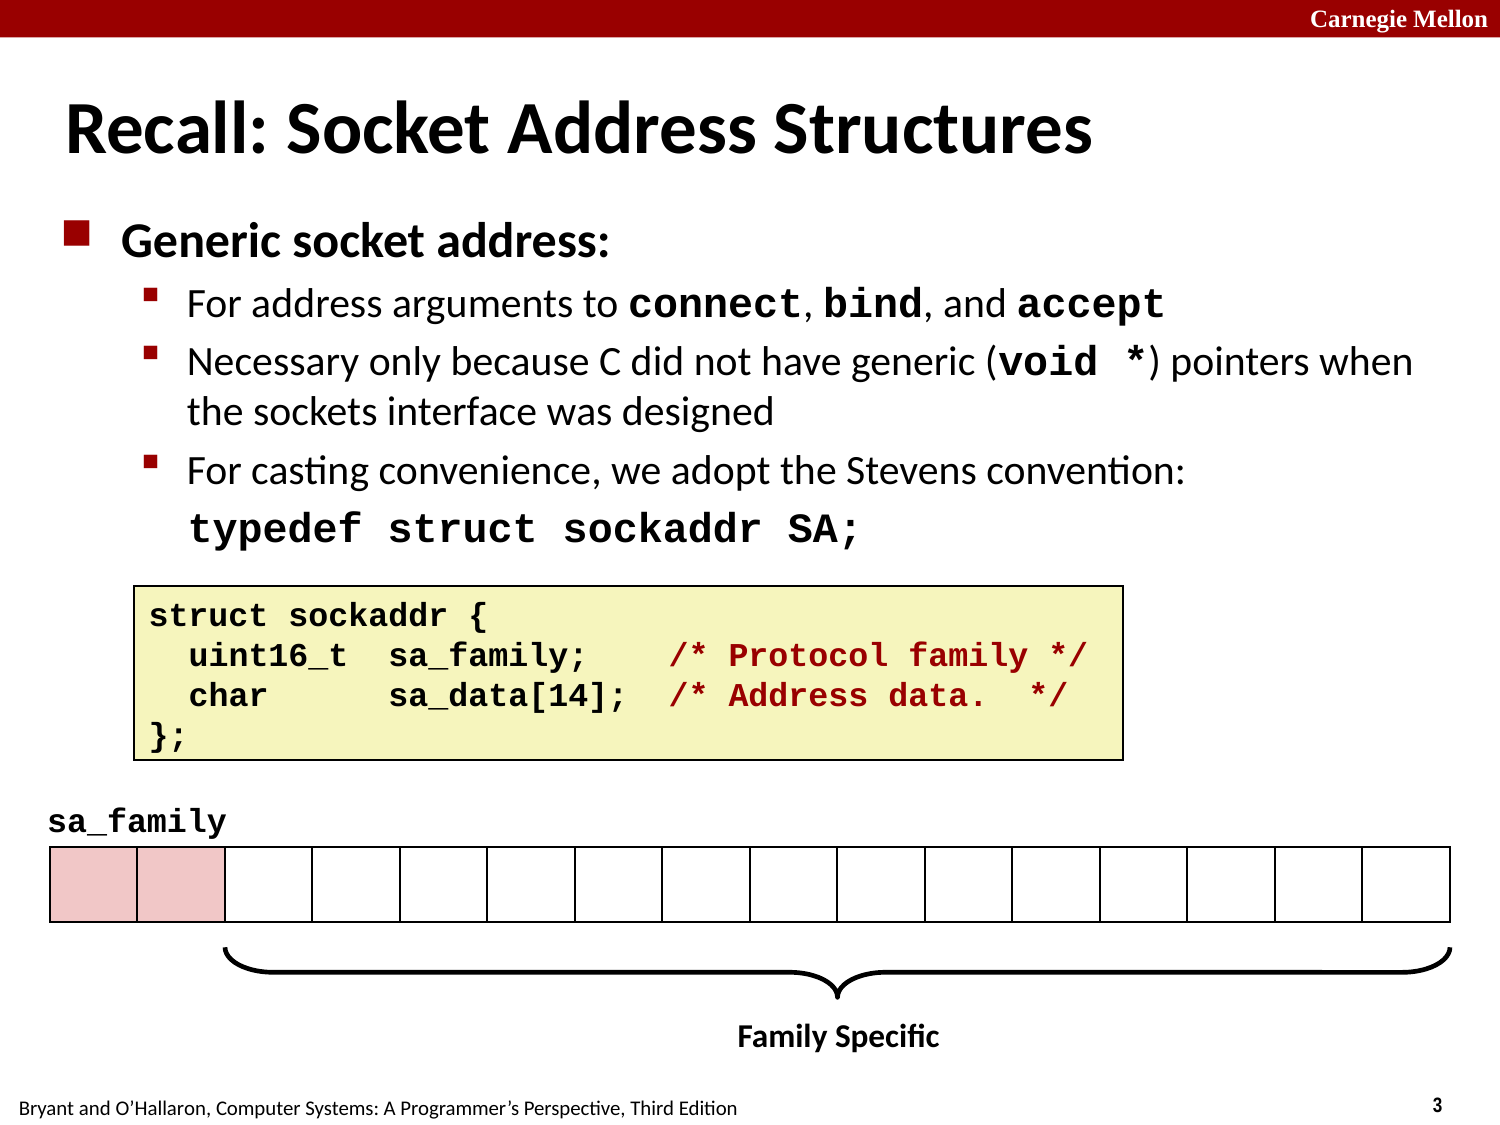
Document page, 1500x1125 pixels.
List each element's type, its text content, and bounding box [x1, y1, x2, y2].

text_box sa_family [32, 792, 243, 847]
text_box Family Specific [722, 1006, 955, 1062]
text_box [225, 947, 1450, 998]
text_box struct sockaddr { uint16_t sa_family; /* Protocol family */ char sa_data[14]; /* Address data. */ }; [133, 585, 1124, 761]
title Recall: Socket Address Structures [49, 59, 1481, 188]
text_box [49, 846, 1451, 923]
list Generic socket address: For address arguments to connect, bind, and accept Necessary only because C did not have generic (void *) pointers when the sockets interface was designed For casting convenience, we adopt the Stevens convention: typedef struct sockaddr SA; [49, 199, 1481, 576]
